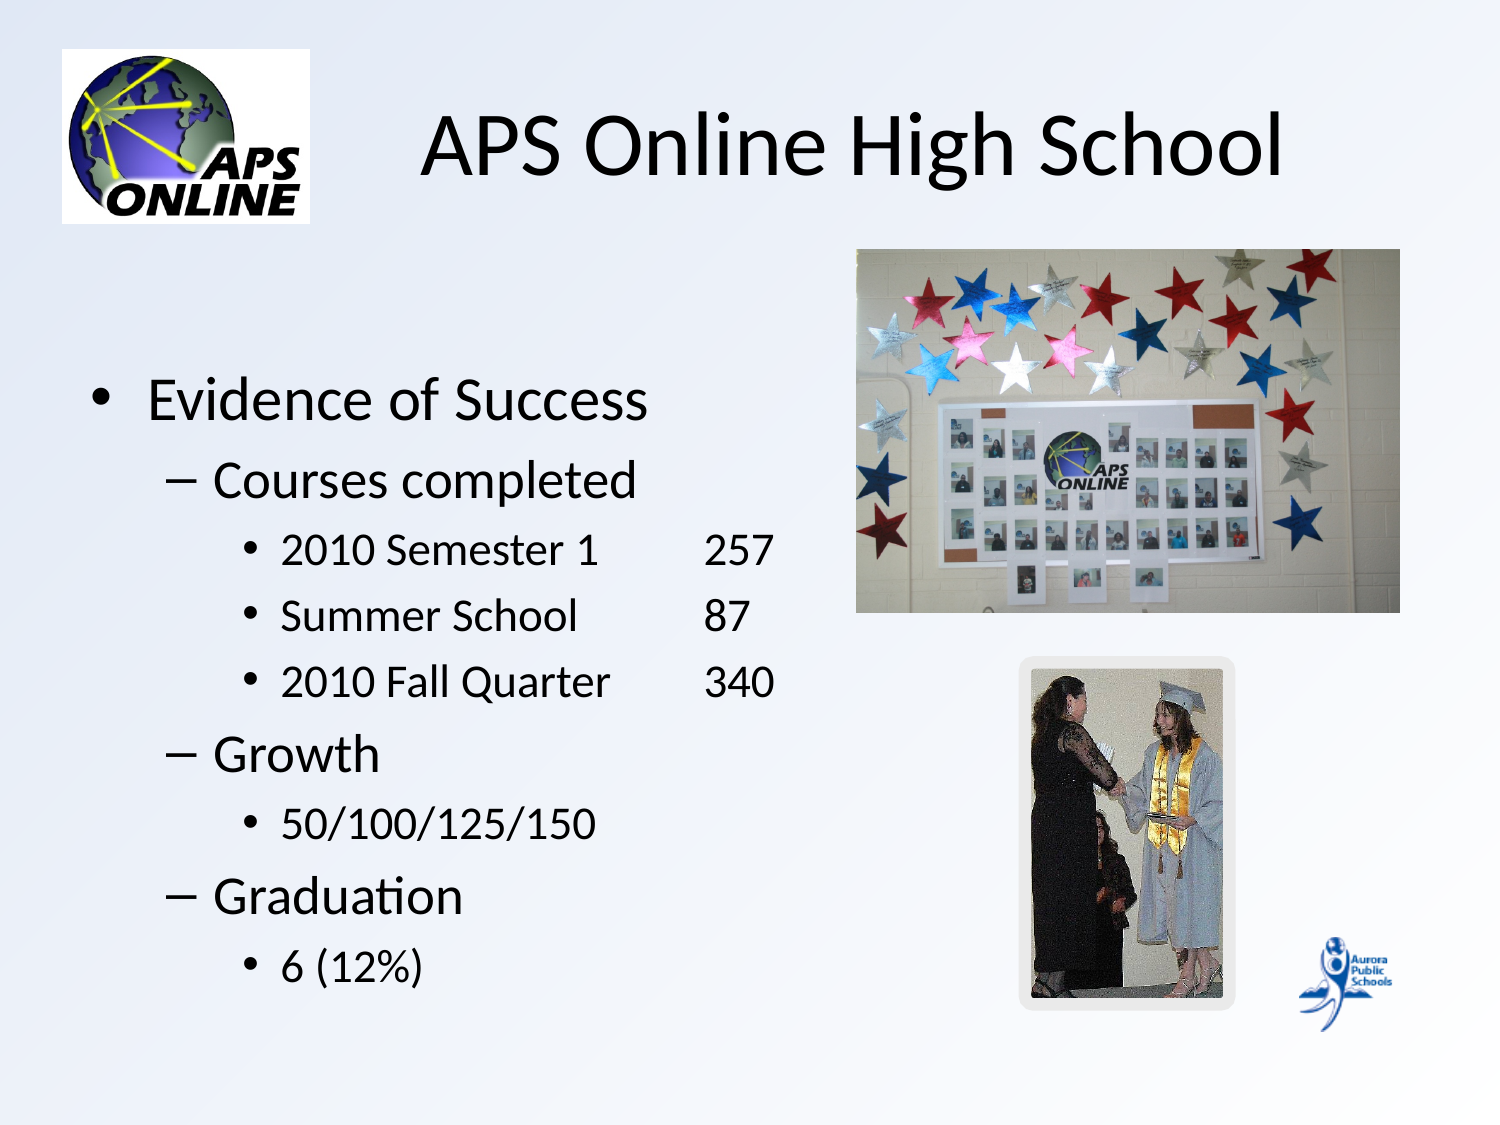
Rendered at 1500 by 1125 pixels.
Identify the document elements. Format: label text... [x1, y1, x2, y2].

picture [1024, 662, 1230, 1005]
picture [855, 249, 1401, 613]
picture [62, 49, 310, 225]
title APS Online High School [75, 45, 1425, 233]
list Evidence of Success Courses completed 2010 Semester 1 257 Summer School 87 2010 Fall Quarter 340 Growth 50/100/125/150 Graduation 6 (12%) [75, 262, 1425, 1005]
picture [1299, 937, 1394, 1032]
